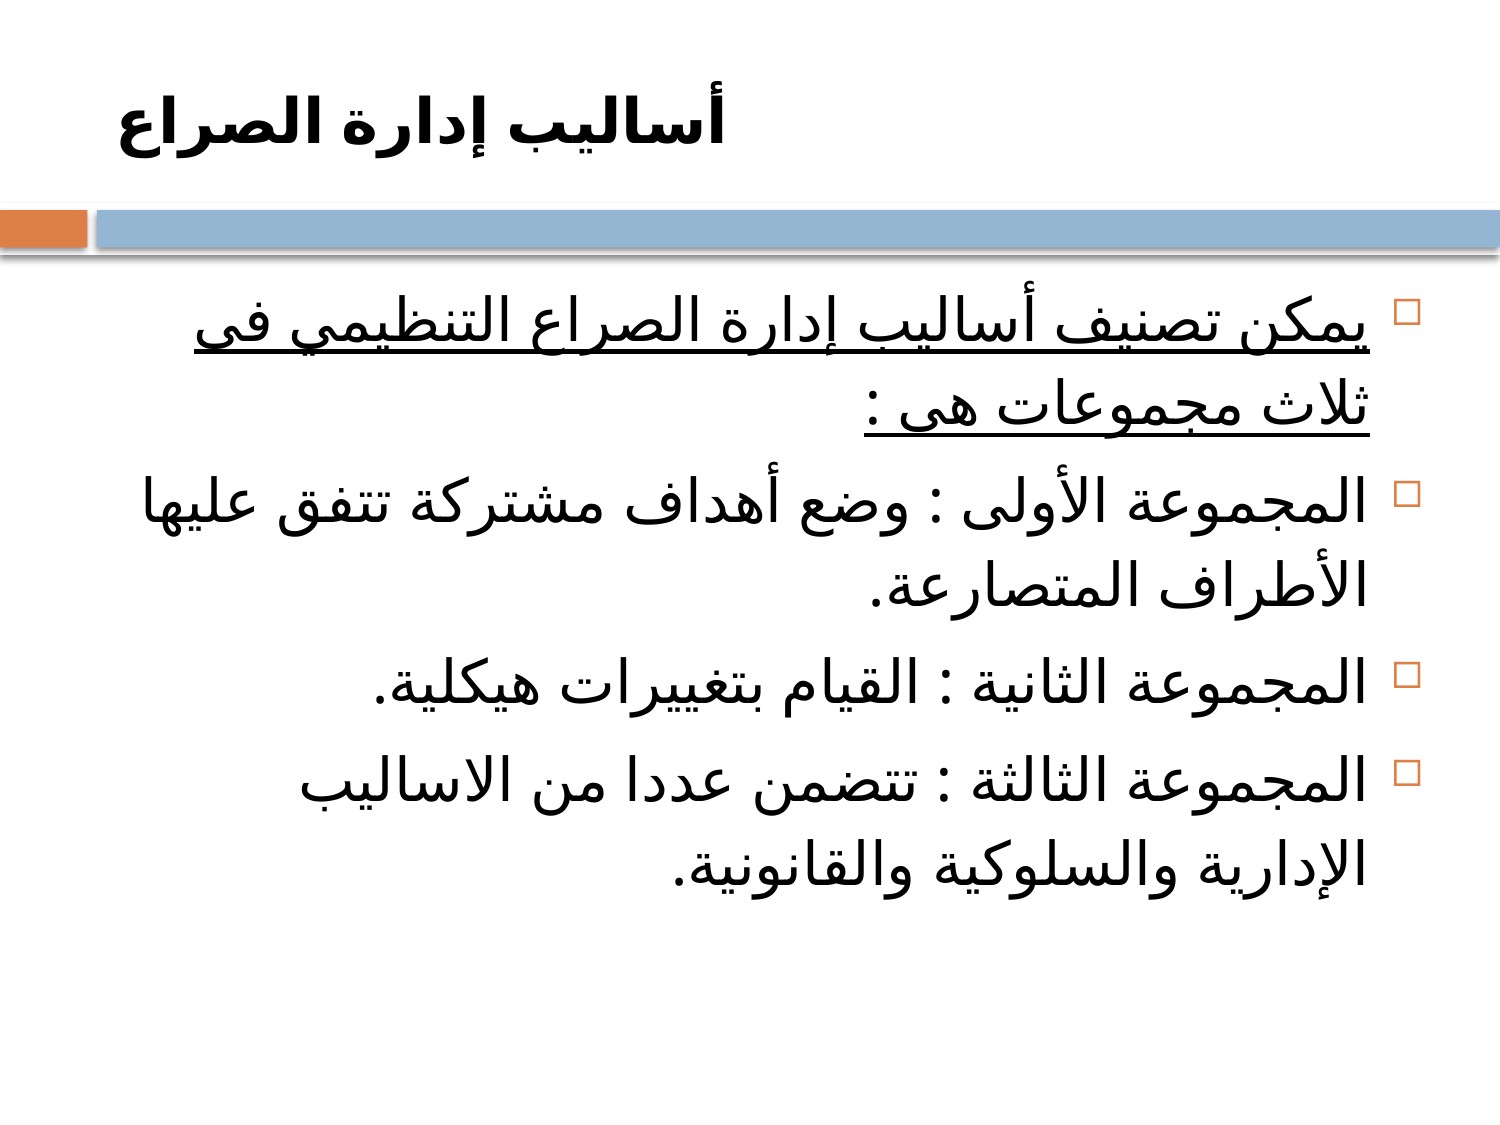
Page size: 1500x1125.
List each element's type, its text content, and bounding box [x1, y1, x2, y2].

list يمكن تصنيف أساليب إدارة الصراع التنظيمي فى ثلاث مجموعات هى : المجموعة الأولى : وضع أهداف مشتركة تتفق عليها الأطراف المتصارعة. المجموعة الثانية : القيام بتغييرات هيكلية. المجموعة الثالثة : تتضمن عددا من الاساليب الإدارية والسلوكية والقانونية. [100, 262, 1438, 1000]
title أساليب إدارة الصراع [100, 37, 1438, 200]
